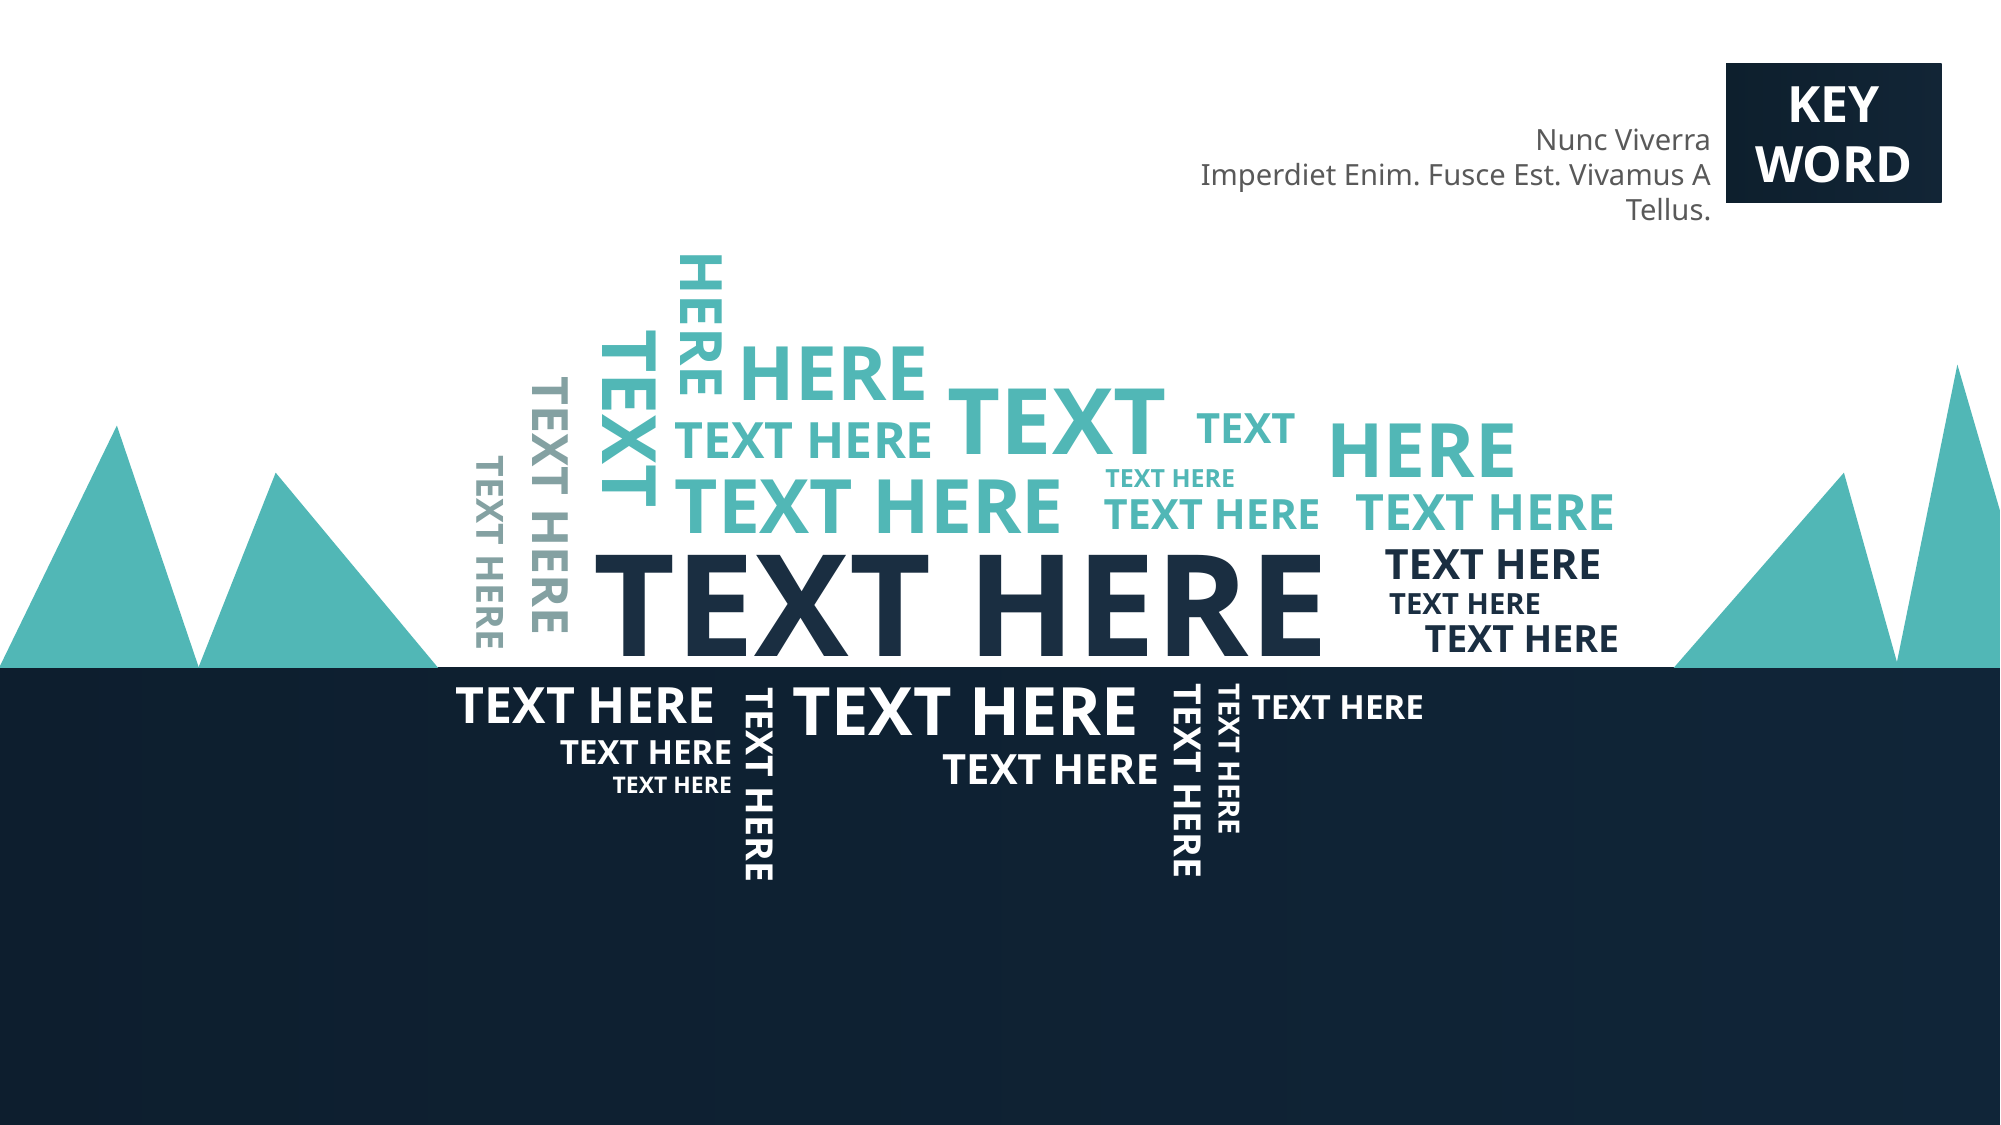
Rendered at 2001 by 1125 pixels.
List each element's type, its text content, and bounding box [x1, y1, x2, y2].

text_box TEXT HERE [763, 735, 1158, 801]
text_box TEXT HERE [461, 422, 522, 665]
text_box TEXT HERE [515, 361, 591, 666]
text_box TEXT HERE [1409, 607, 1685, 667]
text_box TEXT HERE [685, 476, 1141, 557]
text_box [0, 667, 2000, 1125]
text_box TEXT [933, 355, 1208, 481]
text_box TEXT [579, 314, 685, 589]
text_box [1897, 364, 2000, 669]
text_box TEXT HERE [659, 400, 933, 476]
text_box TEXT HERE [1236, 678, 1471, 734]
text_box [0, 422, 199, 669]
text_box TEXT HERE [524, 724, 747, 763]
text_box TEXT HERE [1340, 473, 1699, 549]
text_box TEXT HERE [1158, 668, 1205, 999]
text_box [196, 470, 441, 669]
text_box HERE [1311, 394, 1545, 500]
text_box TEXT HERE [1369, 530, 1645, 596]
text_box TEXT HERE [524, 763, 747, 806]
text_box TEXT HERE [591, 546, 1409, 667]
text_box HERE [660, 235, 746, 400]
text_box KEY WORD [1725, 62, 1943, 204]
text_box TEXT HERE [1374, 578, 1650, 628]
text_box TEXT HERE [778, 661, 1189, 735]
text_box TEXT HERE [1088, 480, 1340, 546]
text_box Nunc Viverra Imperdiet Enim. Fusce Est. Vivamus A Tellus. [1140, 113, 1727, 234]
text_box [1671, 470, 1900, 669]
text_box HERE [723, 318, 956, 424]
text_box TEXT HERE [1205, 668, 1256, 999]
text_box TEXT HERE [731, 672, 791, 1003]
text_box TEXT HERE [441, 666, 772, 742]
text_box TEXT [1181, 394, 1311, 454]
text_box TEXT HERE [1090, 454, 1311, 500]
